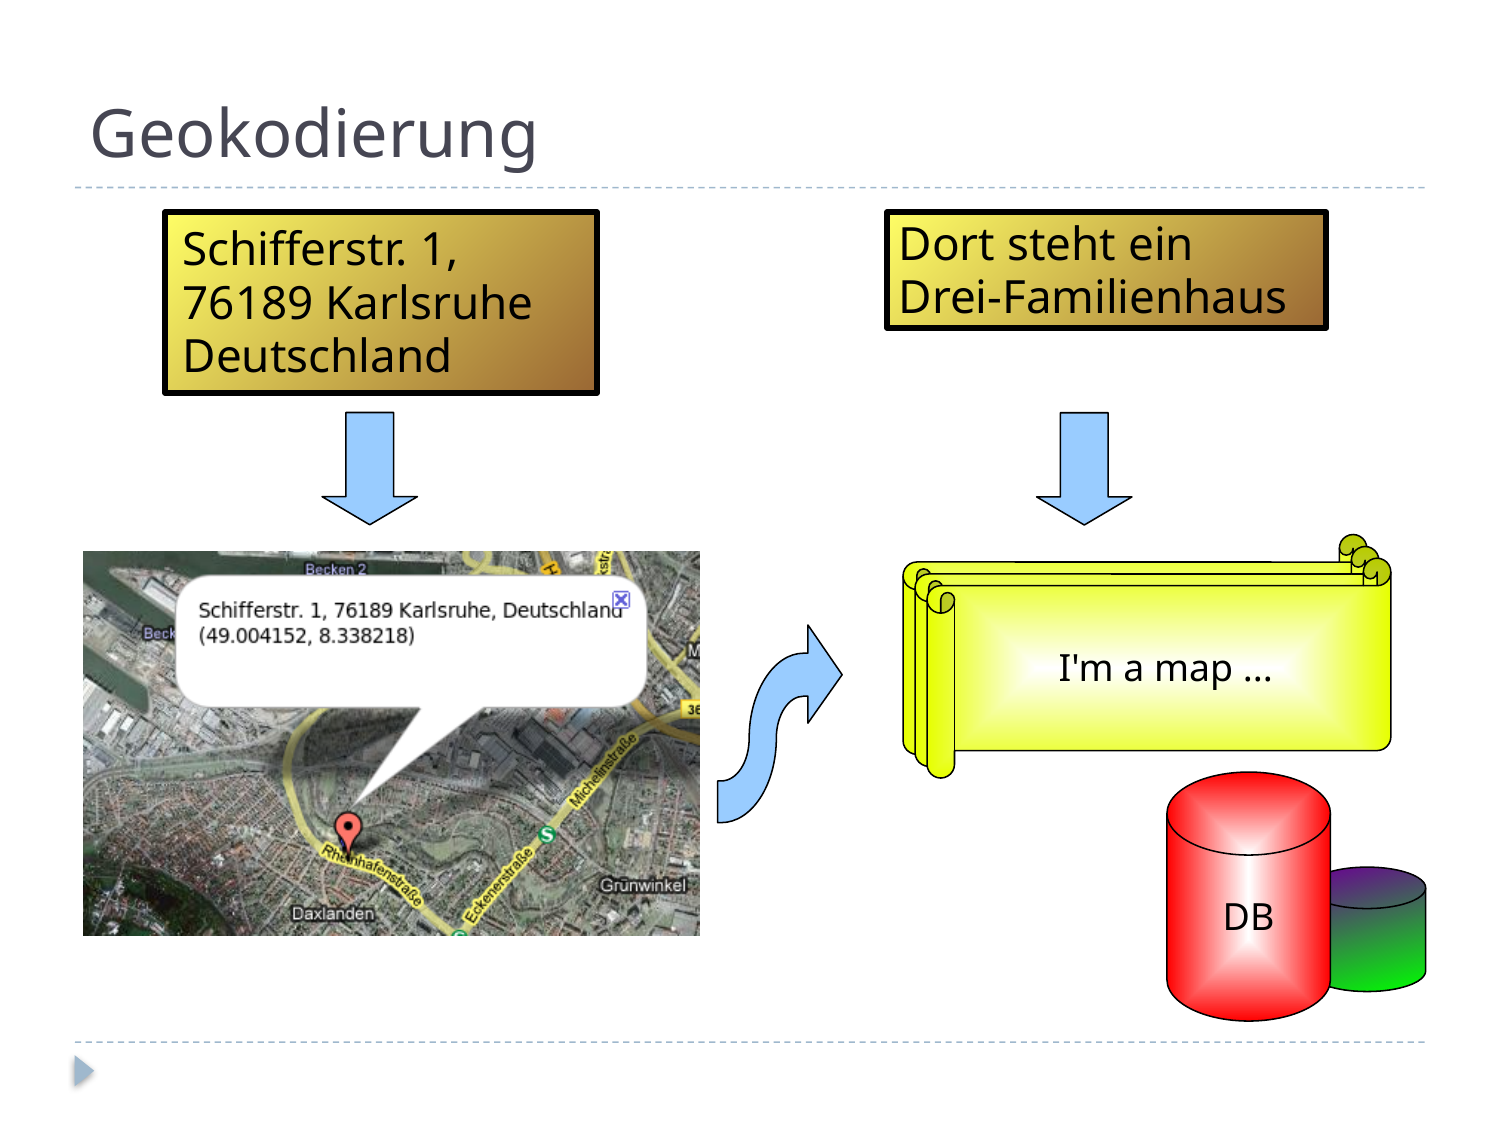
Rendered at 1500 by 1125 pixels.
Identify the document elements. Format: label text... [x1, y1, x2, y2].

text_box Schifferstr. 1, 76189 Karlsruhe Deutschland [165, 212, 598, 393]
text_box Dort steht ein Drei-Familienhaus [887, 212, 1327, 328]
title Geokodierung [75, 32, 1425, 181]
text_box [83, 412, 700, 936]
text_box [717, 534, 1391, 823]
text_box [1036, 412, 1132, 526]
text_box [1166, 771, 1426, 1022]
